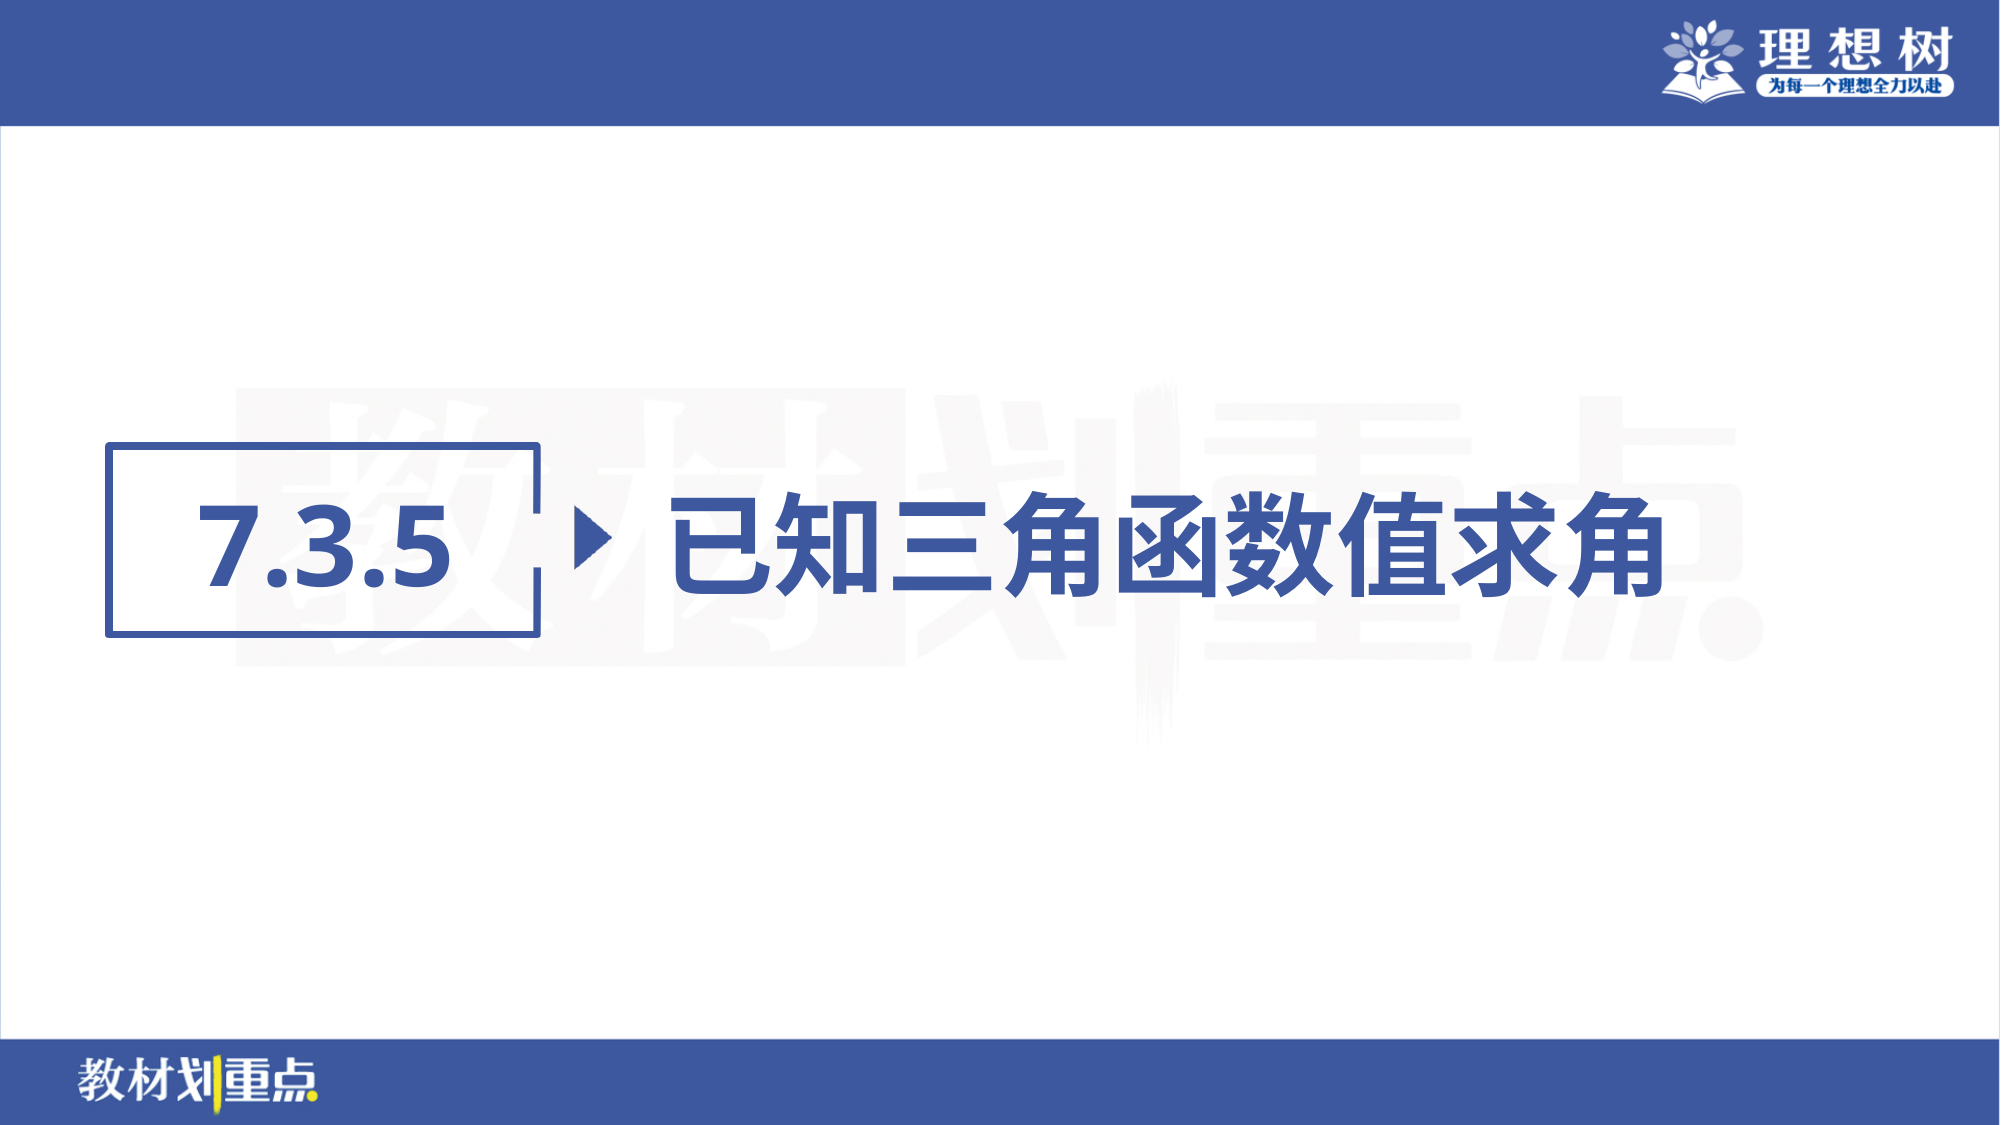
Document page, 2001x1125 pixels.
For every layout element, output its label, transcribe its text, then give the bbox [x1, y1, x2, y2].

text_box 已知三角函数值求角 [661, 383, 1982, 698]
picture [0, 0, 2000, 1125]
